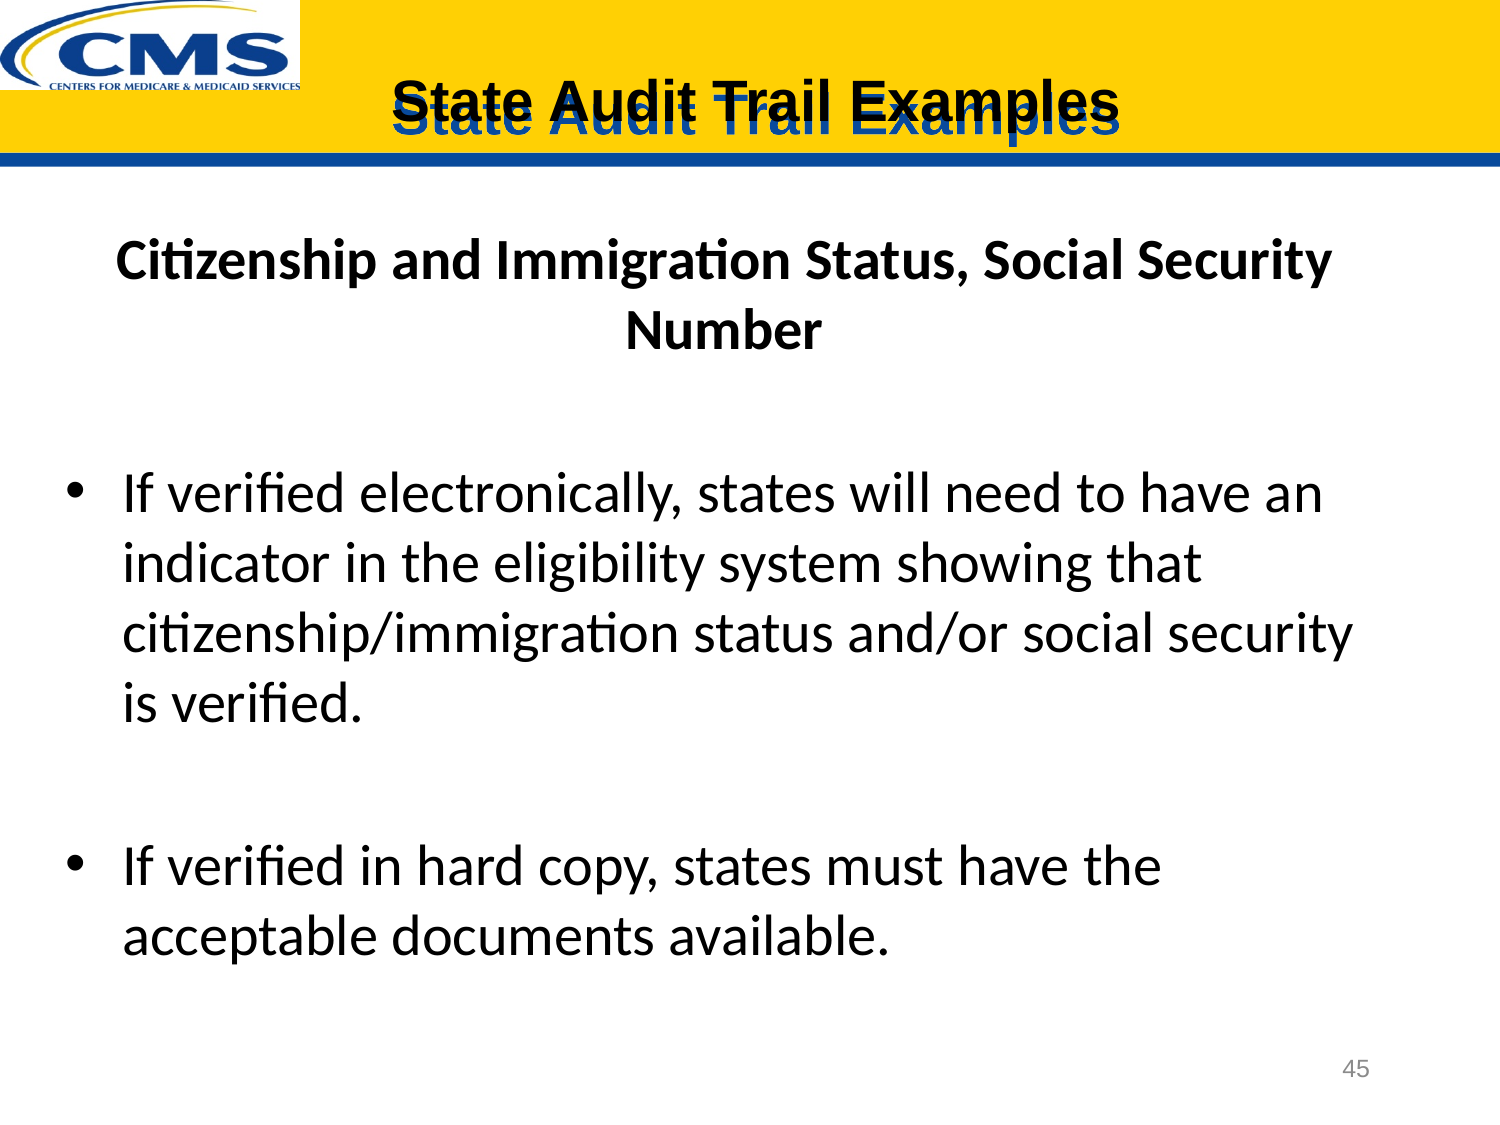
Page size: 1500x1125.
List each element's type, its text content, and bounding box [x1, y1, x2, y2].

list Citizenship and Immigration Status, Social Security Number If verified electronically, states will need to have an indicator in the eligibility system showing that citizenship/immigration status and/or social security is verified. If verified in hard copy, states must have the acceptable documents available. [50, 214, 1399, 1080]
slide_number 45 [1275, 1037, 1438, 1098]
title State Audit Trail Examples [0, 22, 1500, 175]
picture [0, 0, 300, 90]
